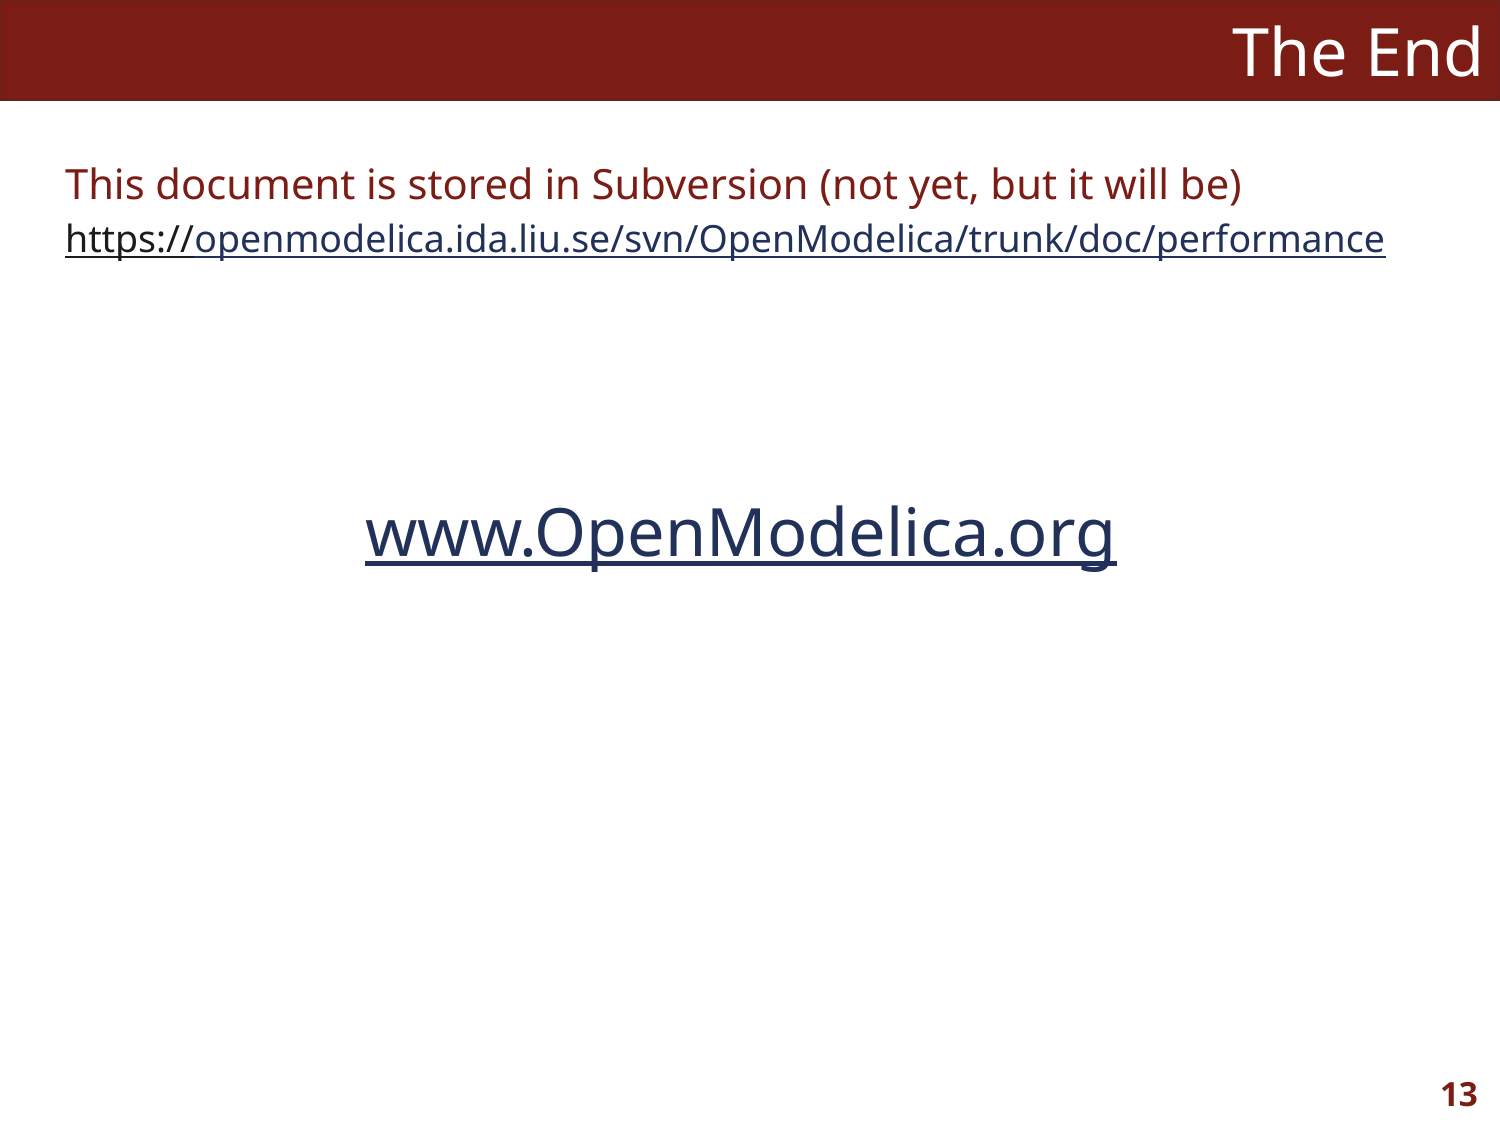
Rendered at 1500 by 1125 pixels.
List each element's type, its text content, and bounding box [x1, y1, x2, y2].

list This document is stored in Subversion (not yet, but it will be) https://openmodelica.ida.liu.se/svn/OpenModelica/trunk/doc/performance www.OpenModelica.org [49, 149, 1451, 1076]
title The End [274, 0, 1500, 101]
slide_number 13 [1342, 1065, 1494, 1116]
